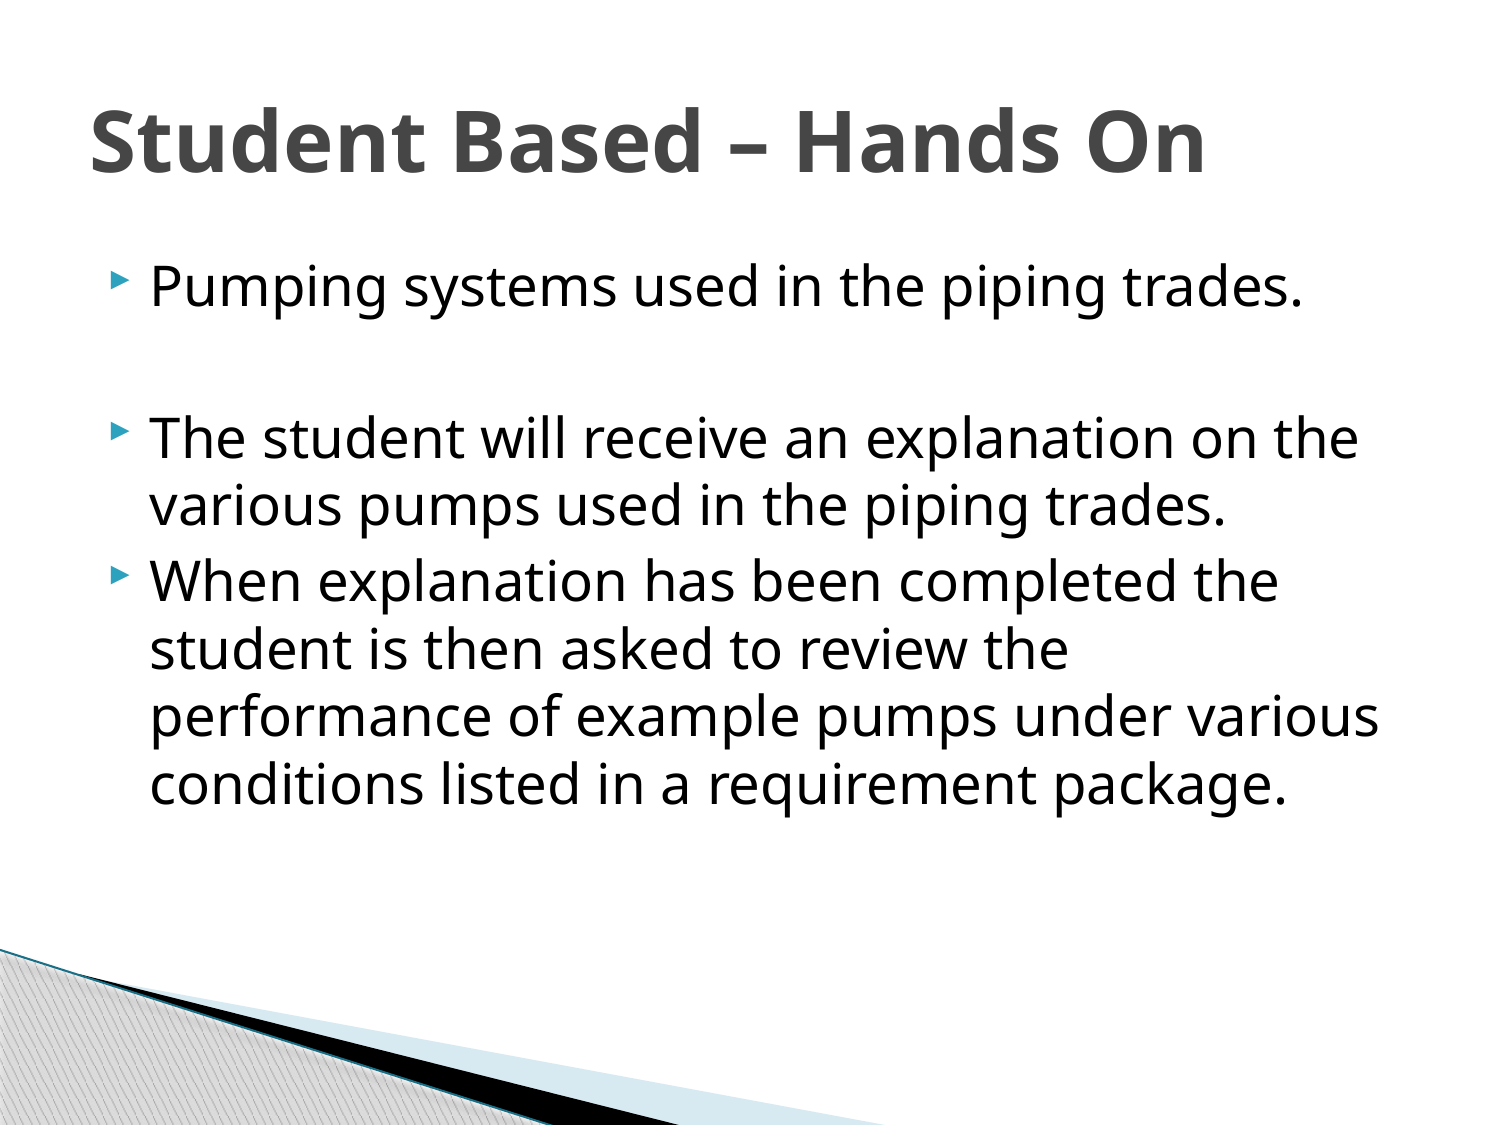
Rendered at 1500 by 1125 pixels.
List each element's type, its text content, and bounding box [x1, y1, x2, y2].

title Student Based – Hands On [75, 45, 1425, 233]
list Pumping systems used in the piping trades. The student will receive an explanation on the various pumps used in the piping trades. When explanation has been completed the student is then asked to review the performance of example pumps under various conditions listed in a requirement package. [75, 243, 1425, 986]
